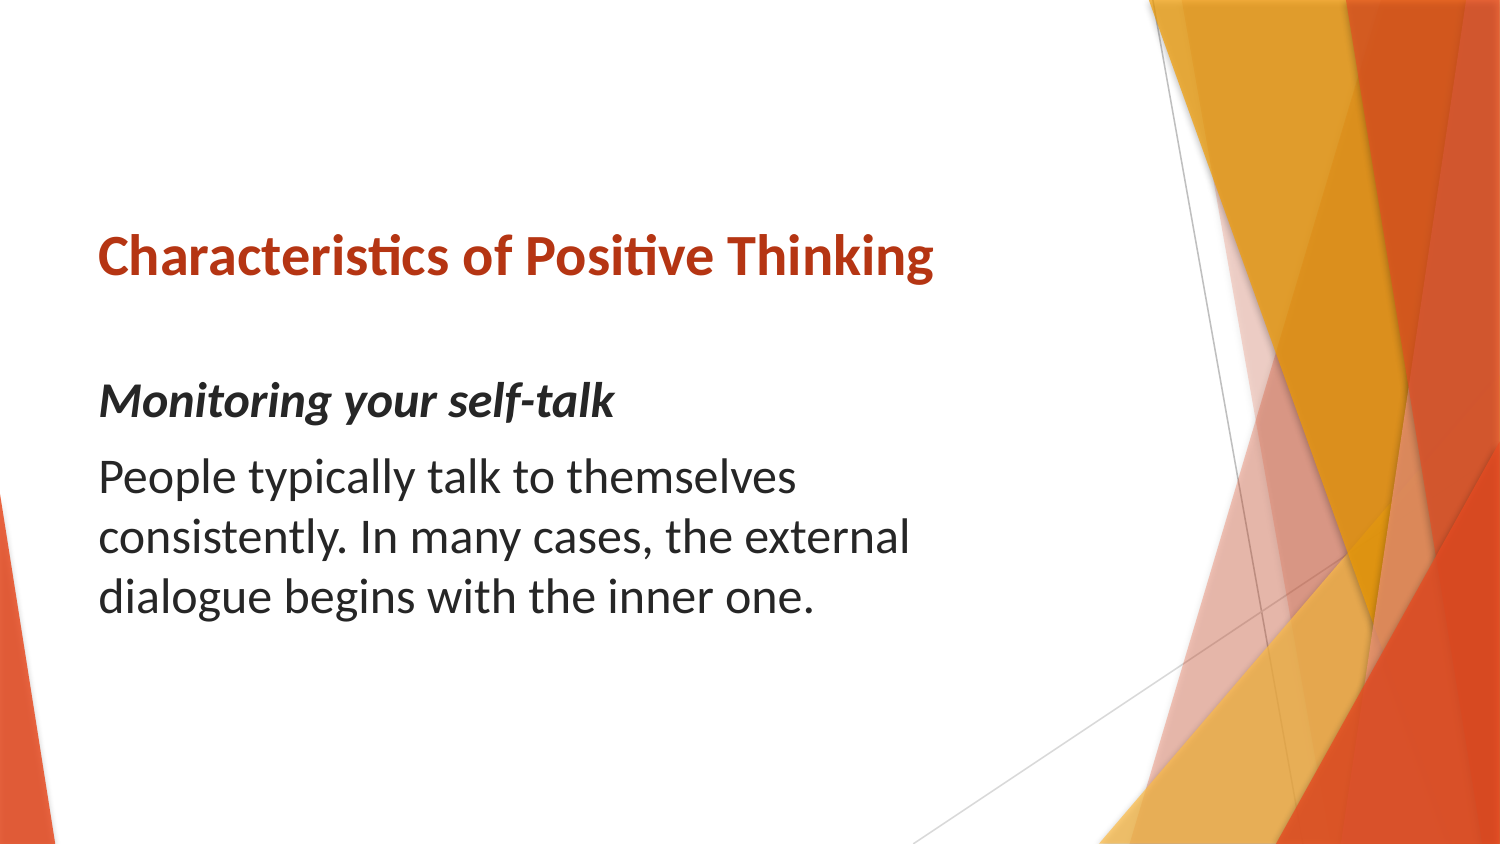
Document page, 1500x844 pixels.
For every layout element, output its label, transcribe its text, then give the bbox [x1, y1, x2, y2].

list Monitoring your self-talk People typically talk to themselves consistently. In many cases, the external dialogue begins with the inner one. [83, 360, 1046, 677]
title Characteristics of Positive Thinking [83, 209, 1141, 297]
